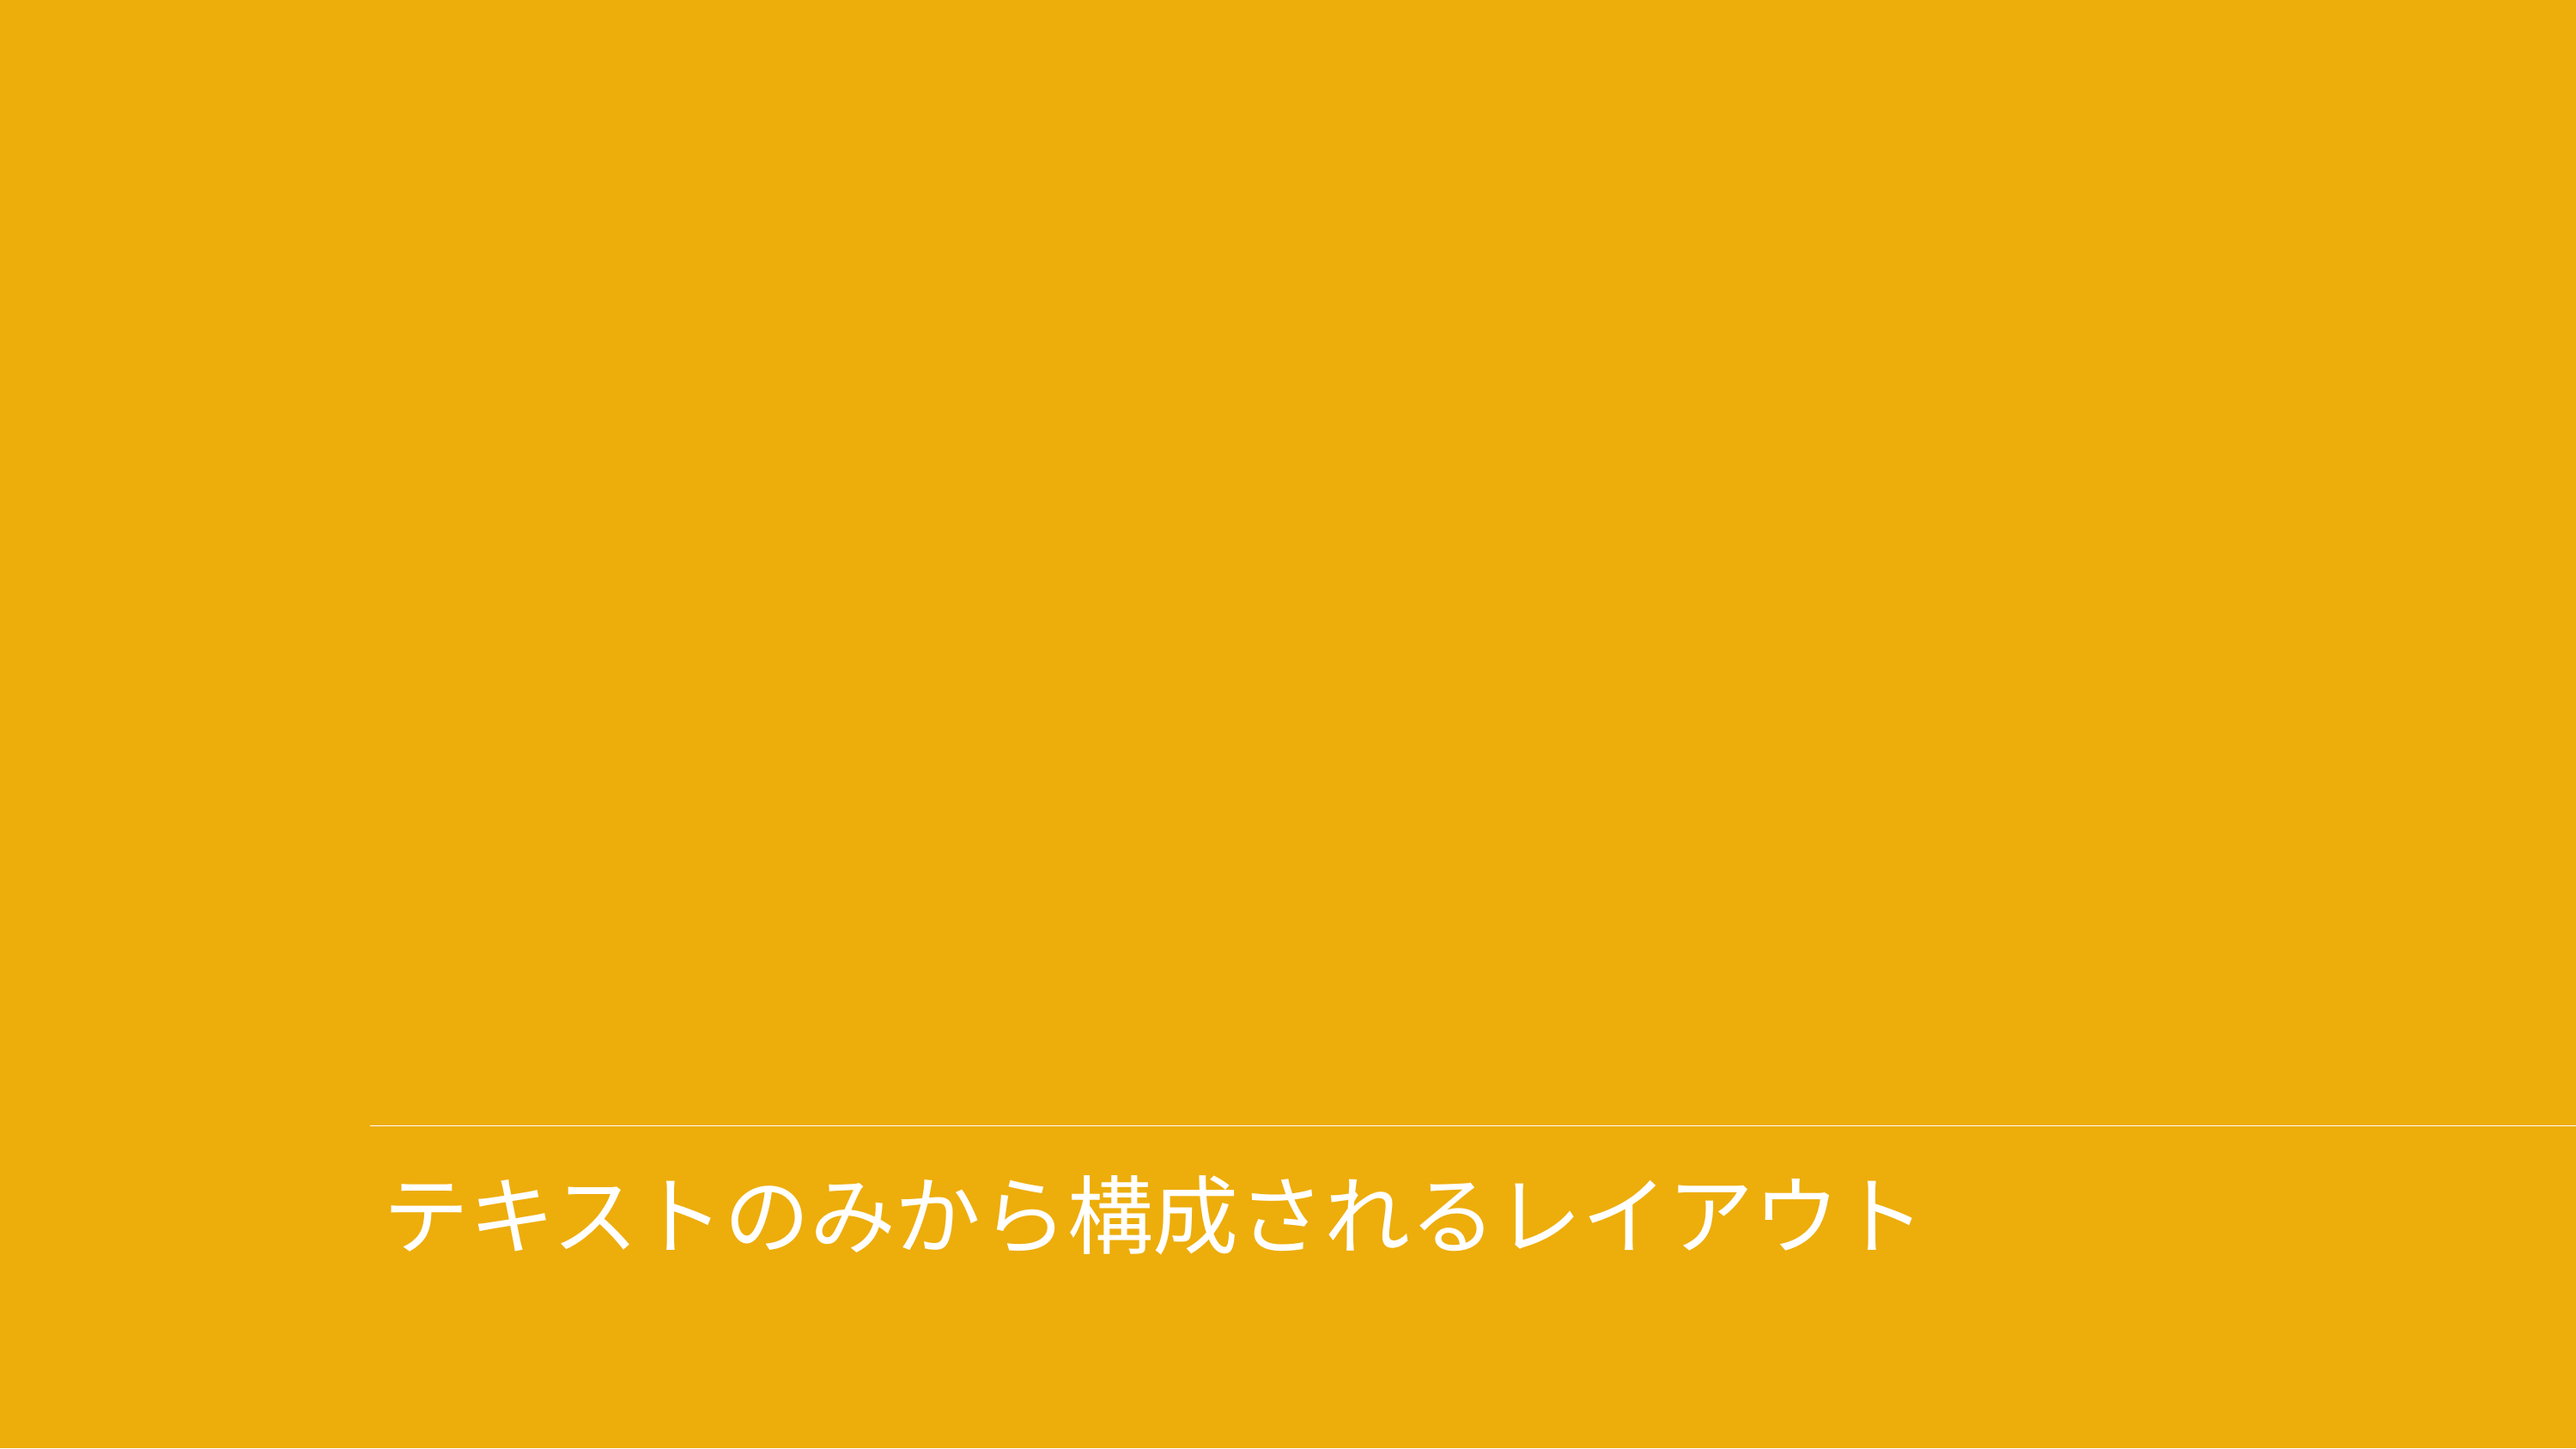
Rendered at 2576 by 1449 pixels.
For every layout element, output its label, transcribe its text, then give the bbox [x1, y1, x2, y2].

title テキストのみから構成されるレイアウト [370, 1143, 2576, 1296]
